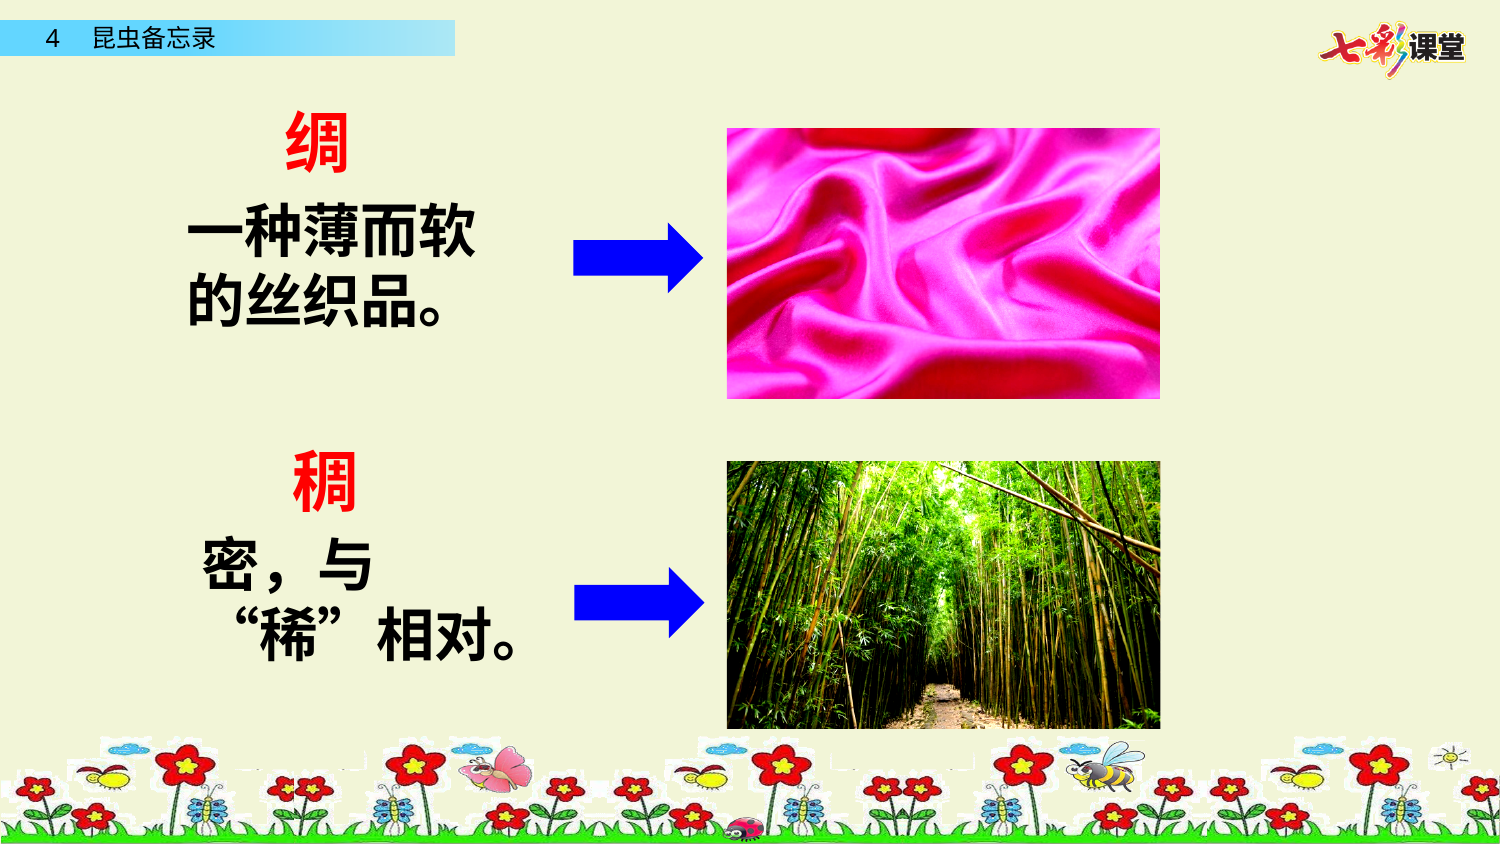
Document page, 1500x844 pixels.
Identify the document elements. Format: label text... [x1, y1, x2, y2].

text_box 密，与“稀”相对。 [186, 520, 514, 676]
picture [1316, 20, 1468, 80]
text_box [571, 220, 706, 296]
text_box 一种薄而软的丝织品。 [171, 187, 544, 342]
picture [726, 128, 1160, 399]
text_box [572, 565, 707, 641]
text_box 稠 [277, 432, 404, 520]
text_box 绸 [269, 93, 408, 189]
picture [0, 461, 1500, 844]
